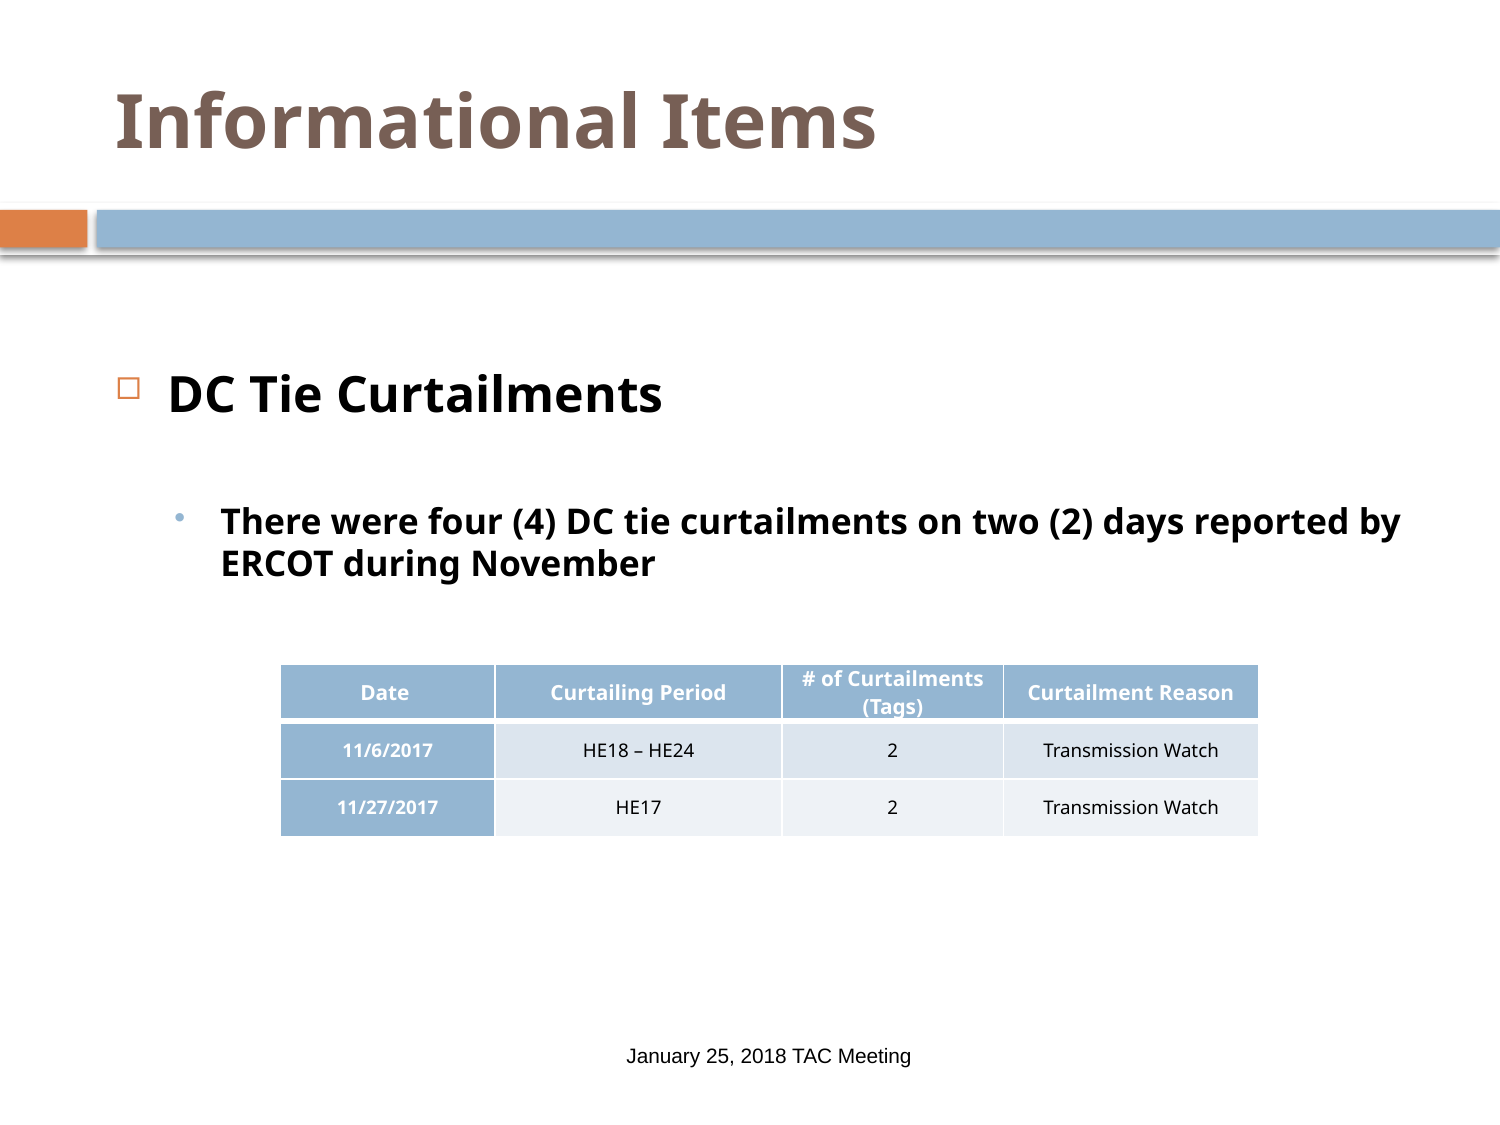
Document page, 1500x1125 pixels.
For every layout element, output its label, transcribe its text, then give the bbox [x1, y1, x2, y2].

table_cell 11/6/2017 [281, 724, 494, 778]
footer January 25, 2018 TAC Meeting [99, 1025, 1438, 1085]
table_cell 2 [783, 780, 1003, 836]
table_cell 2 [783, 724, 1003, 778]
table_header # of Curtailments (Tags) [783, 665, 1003, 718]
table_cell HE17 [496, 780, 781, 836]
table_cell 11/27/2017 [281, 780, 494, 836]
table_header Curtailing Period [496, 665, 781, 718]
table_cell HE18 – HE24 [496, 724, 781, 778]
table_header Date [281, 665, 494, 718]
list DC Tie Curtailments There were four (4) DC tie curtailments on two (2) days reported by ERCOT during November [100, 297, 1439, 1001]
table_header Curtailment Reason [1004, 665, 1258, 718]
table_cell Transmission Watch [1004, 780, 1258, 836]
table_cell Transmission Watch [1004, 724, 1258, 778]
title Informational Items [100, 37, 1439, 201]
